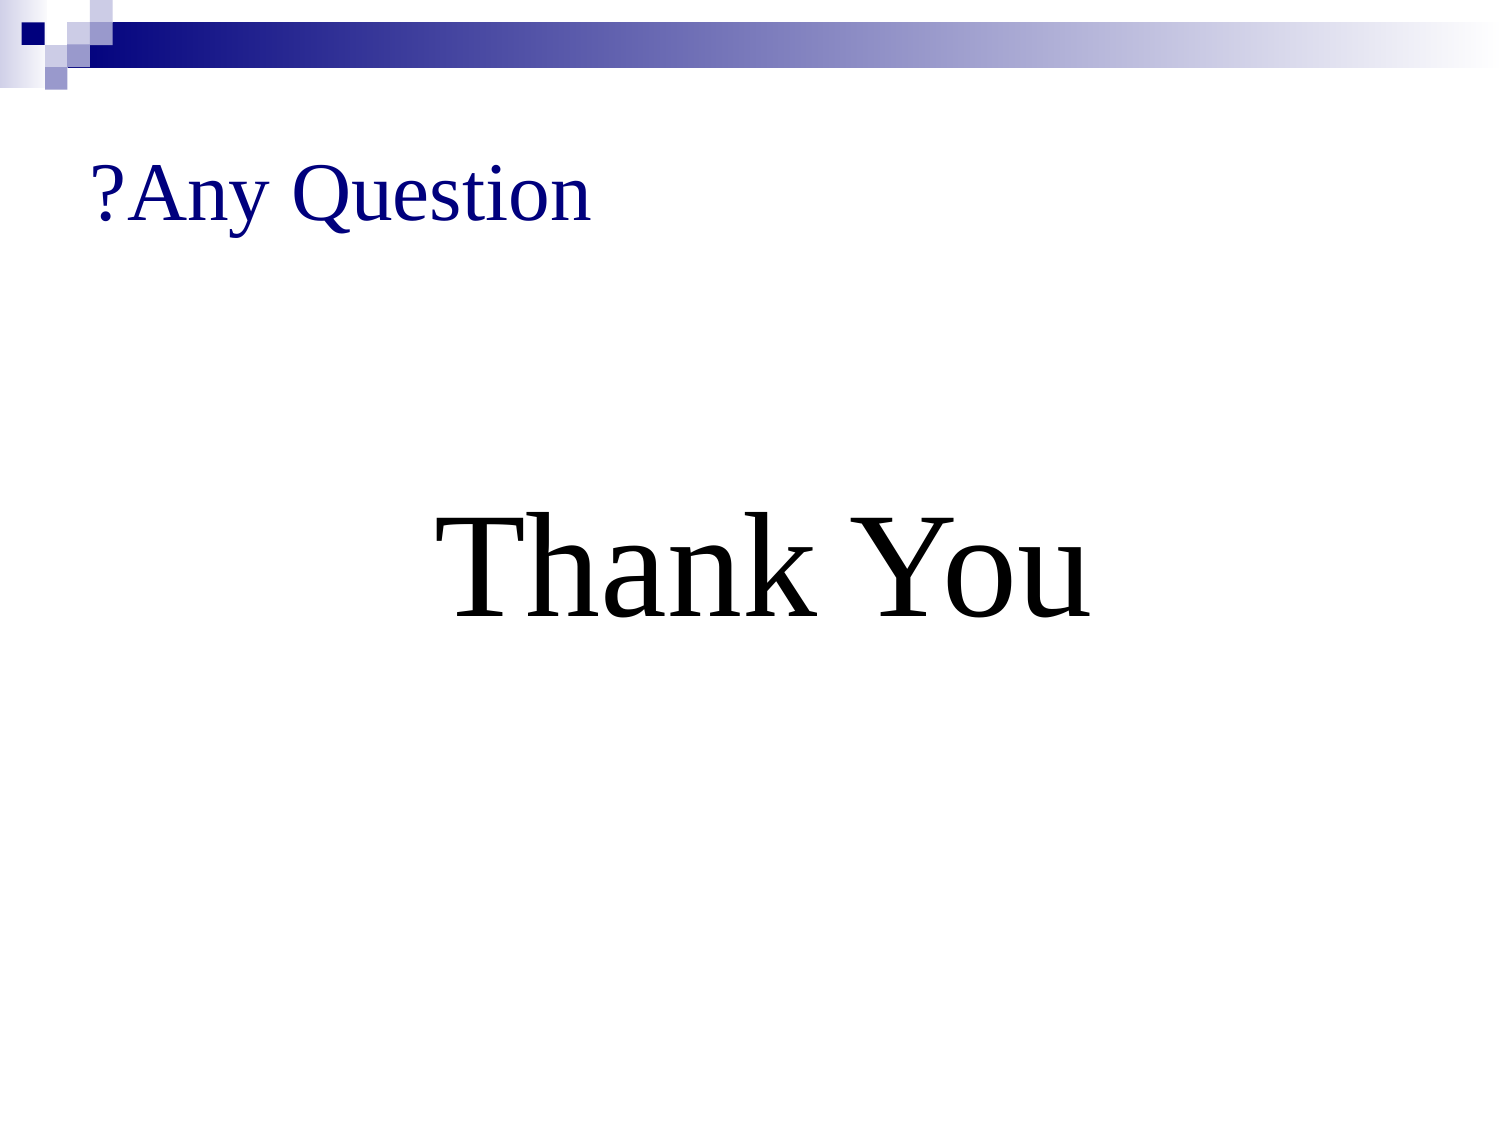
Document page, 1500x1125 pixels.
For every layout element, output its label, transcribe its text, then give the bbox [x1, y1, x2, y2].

text_box Thank You [419, 444, 1500, 670]
title Any Question? [74, 74, 1426, 301]
